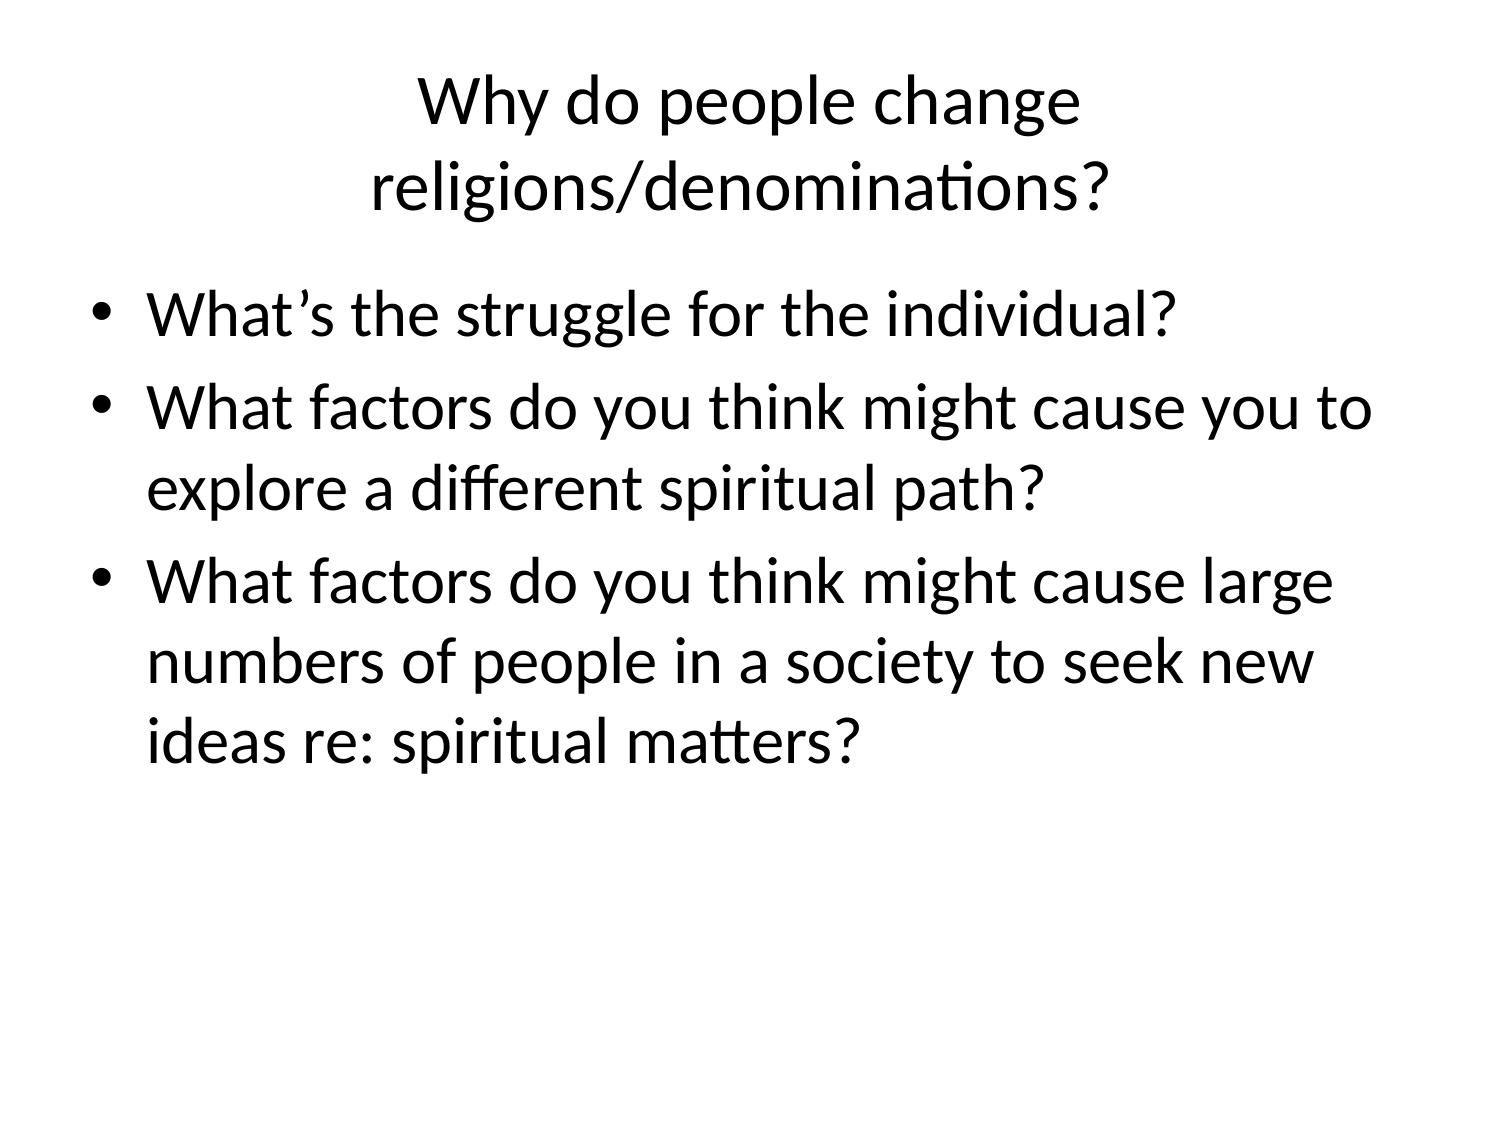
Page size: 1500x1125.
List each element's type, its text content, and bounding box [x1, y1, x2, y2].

title Why do people change religions/denominations? [75, 45, 1425, 233]
list What’s the struggle for the individual? What factors do you think might cause you to explore a different spiritual path? What factors do you think might cause large numbers of people in a society to seek new ideas re: spiritual matters? [75, 262, 1425, 1005]
